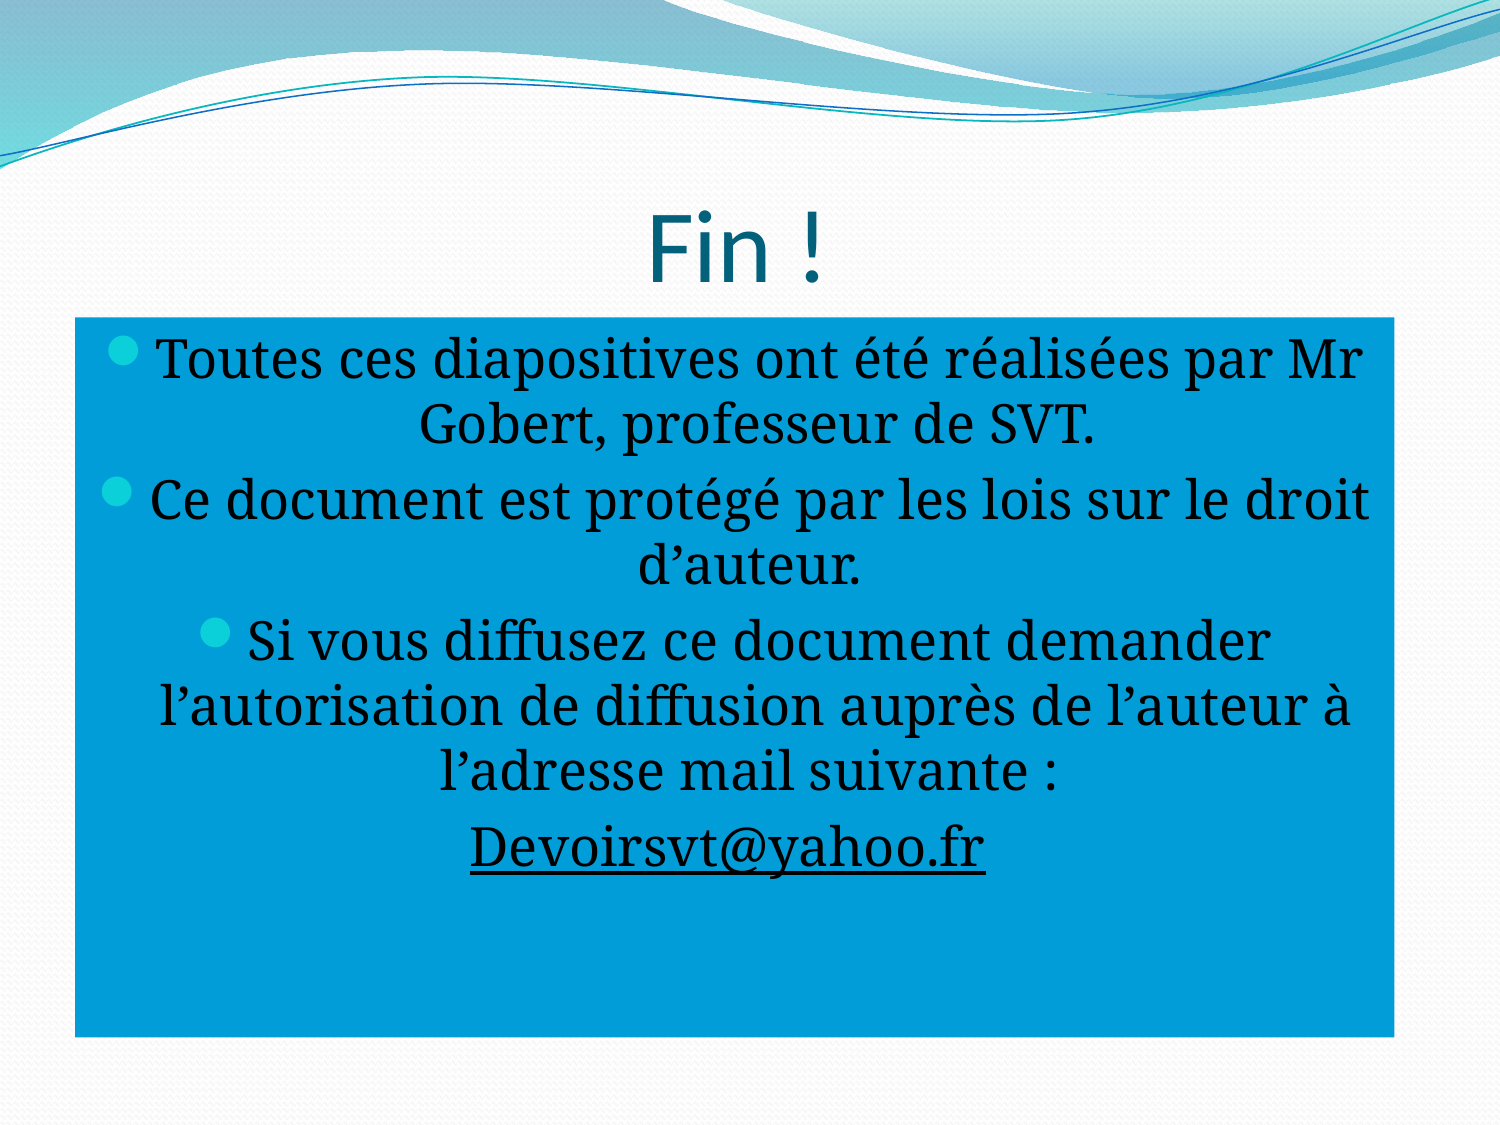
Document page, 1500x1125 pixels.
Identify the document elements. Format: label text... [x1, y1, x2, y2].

list Toutes ces diapositives ont été réalisées par Mr Gobert, professeur de SVT. Ce document est protégé par les lois sur le droit d’auteur. Si vous diffusez ce document demander l’autorisation de diffusion auprès de l’auteur à l’adresse mail suivante : Devoirsvt@yahoo.fr [75, 317, 1395, 1038]
title Fin ! [75, 115, 1425, 303]
